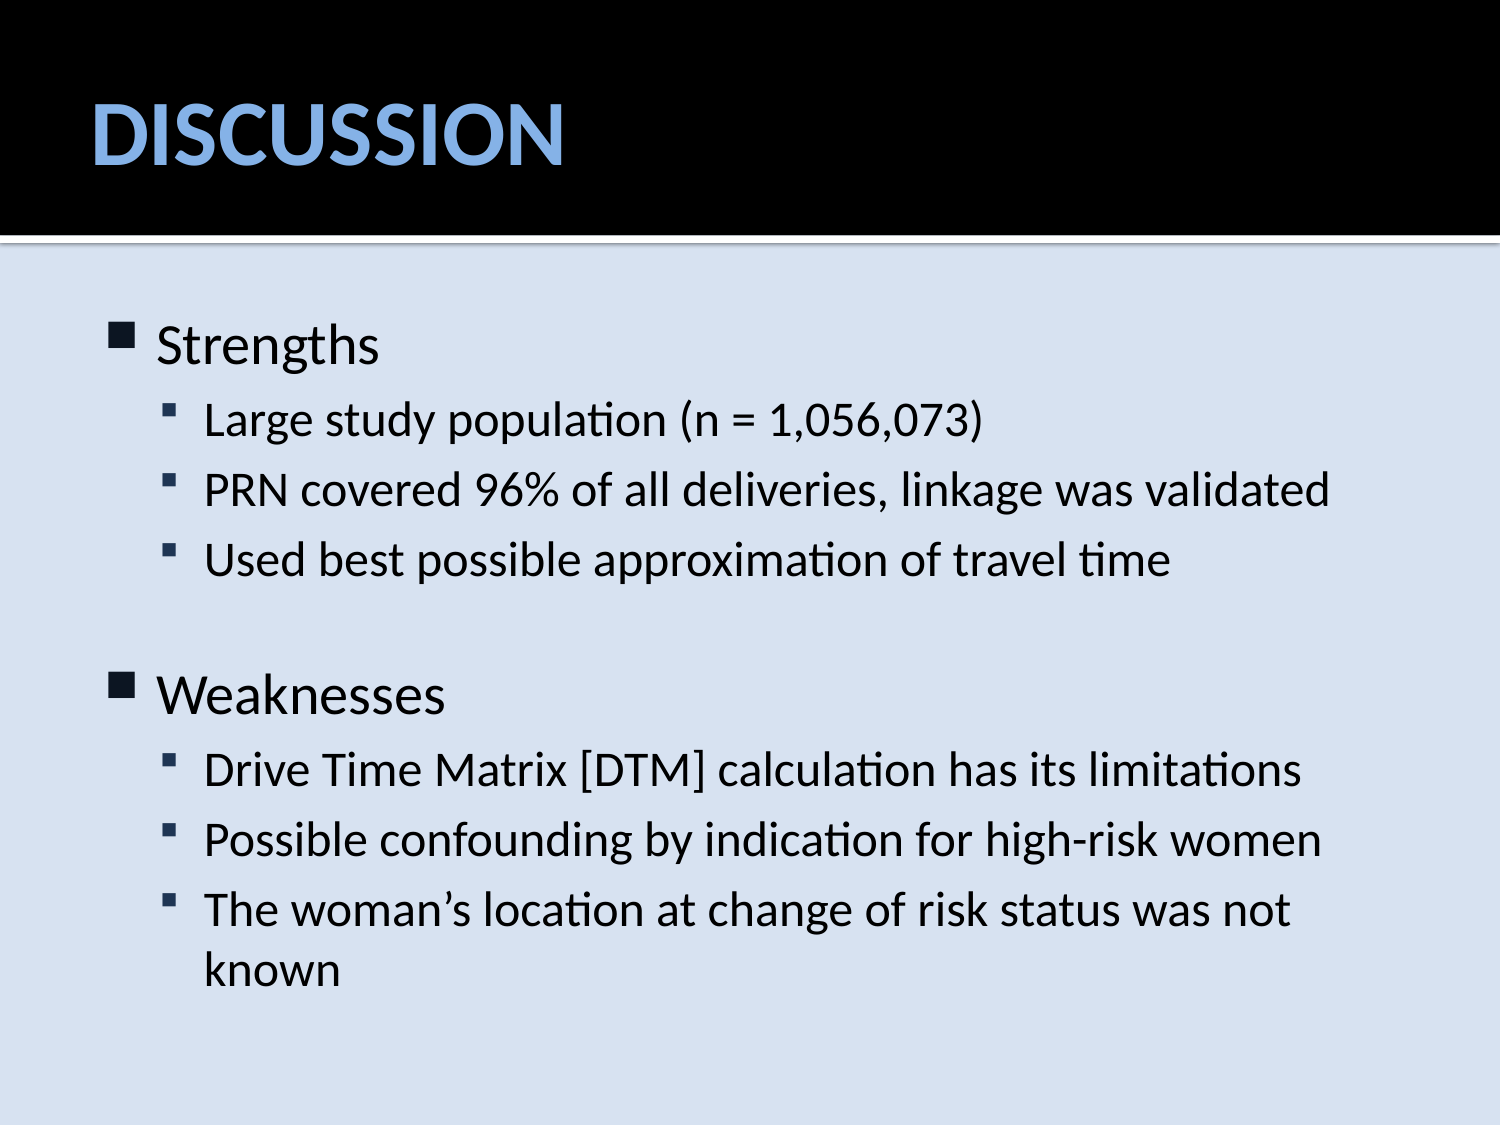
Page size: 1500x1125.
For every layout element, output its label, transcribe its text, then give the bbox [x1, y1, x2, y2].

title Discussion [75, 25, 1425, 231]
list Strengths Large study population (n = 1,056,073) PRN covered 96% of all deliveries, linkage was validated Used best possible approximation of travel time Weaknesses Drive Time Matrix [DTM] calculation has its limitations Possible confounding by indication for high-risk women The woman’s location at change of risk status was not known [74, 290, 1426, 1051]
